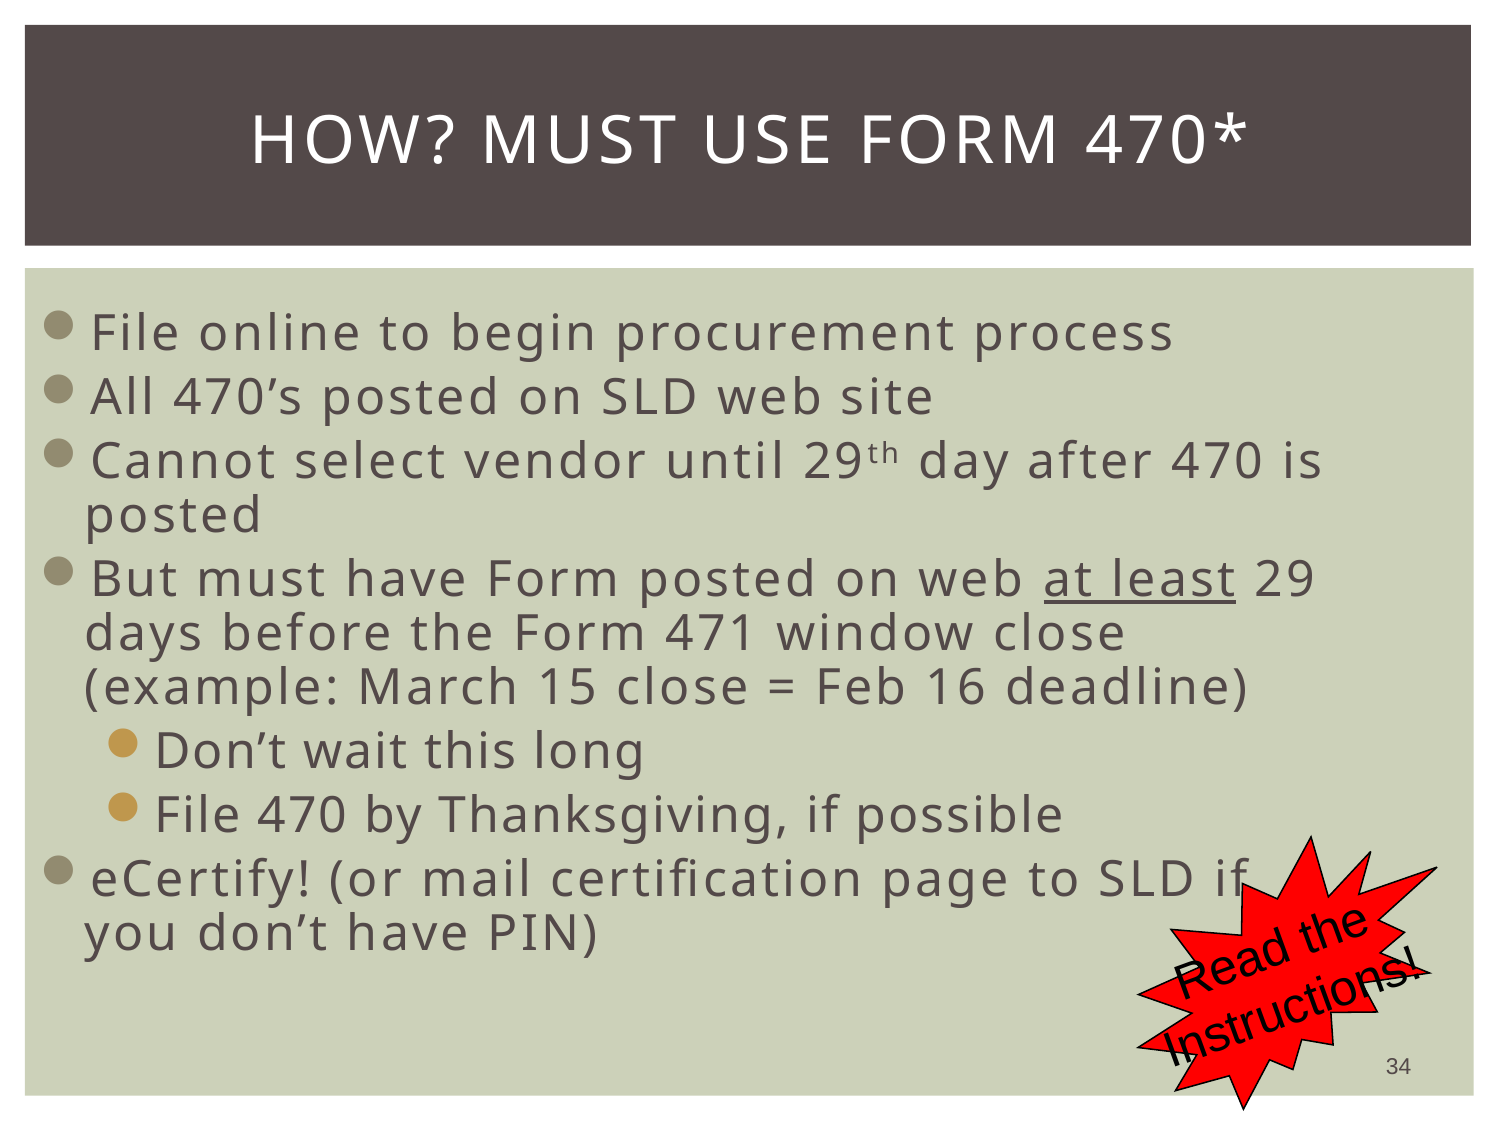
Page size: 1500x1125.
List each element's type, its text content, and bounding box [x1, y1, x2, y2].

slide_number 34 [1349, 1041, 1448, 1089]
text_box Read the Instructions! [1138, 836, 1438, 1110]
list File online to begin procurement process All 470’s posted on SLD web site Cannot select vendor until 29th day after 470 is posted But must have Form posted on web at least 29 days before the Form 471 window close (example: March 15 close = Feb 16 deadline) Don’t wait this long File 470 by Thanksgiving, if possible eCertify! (or mail certification page to SLD if you don’t have PIN) [24, 299, 1375, 975]
title How? Must Use Form 470* [75, 62, 1425, 213]
